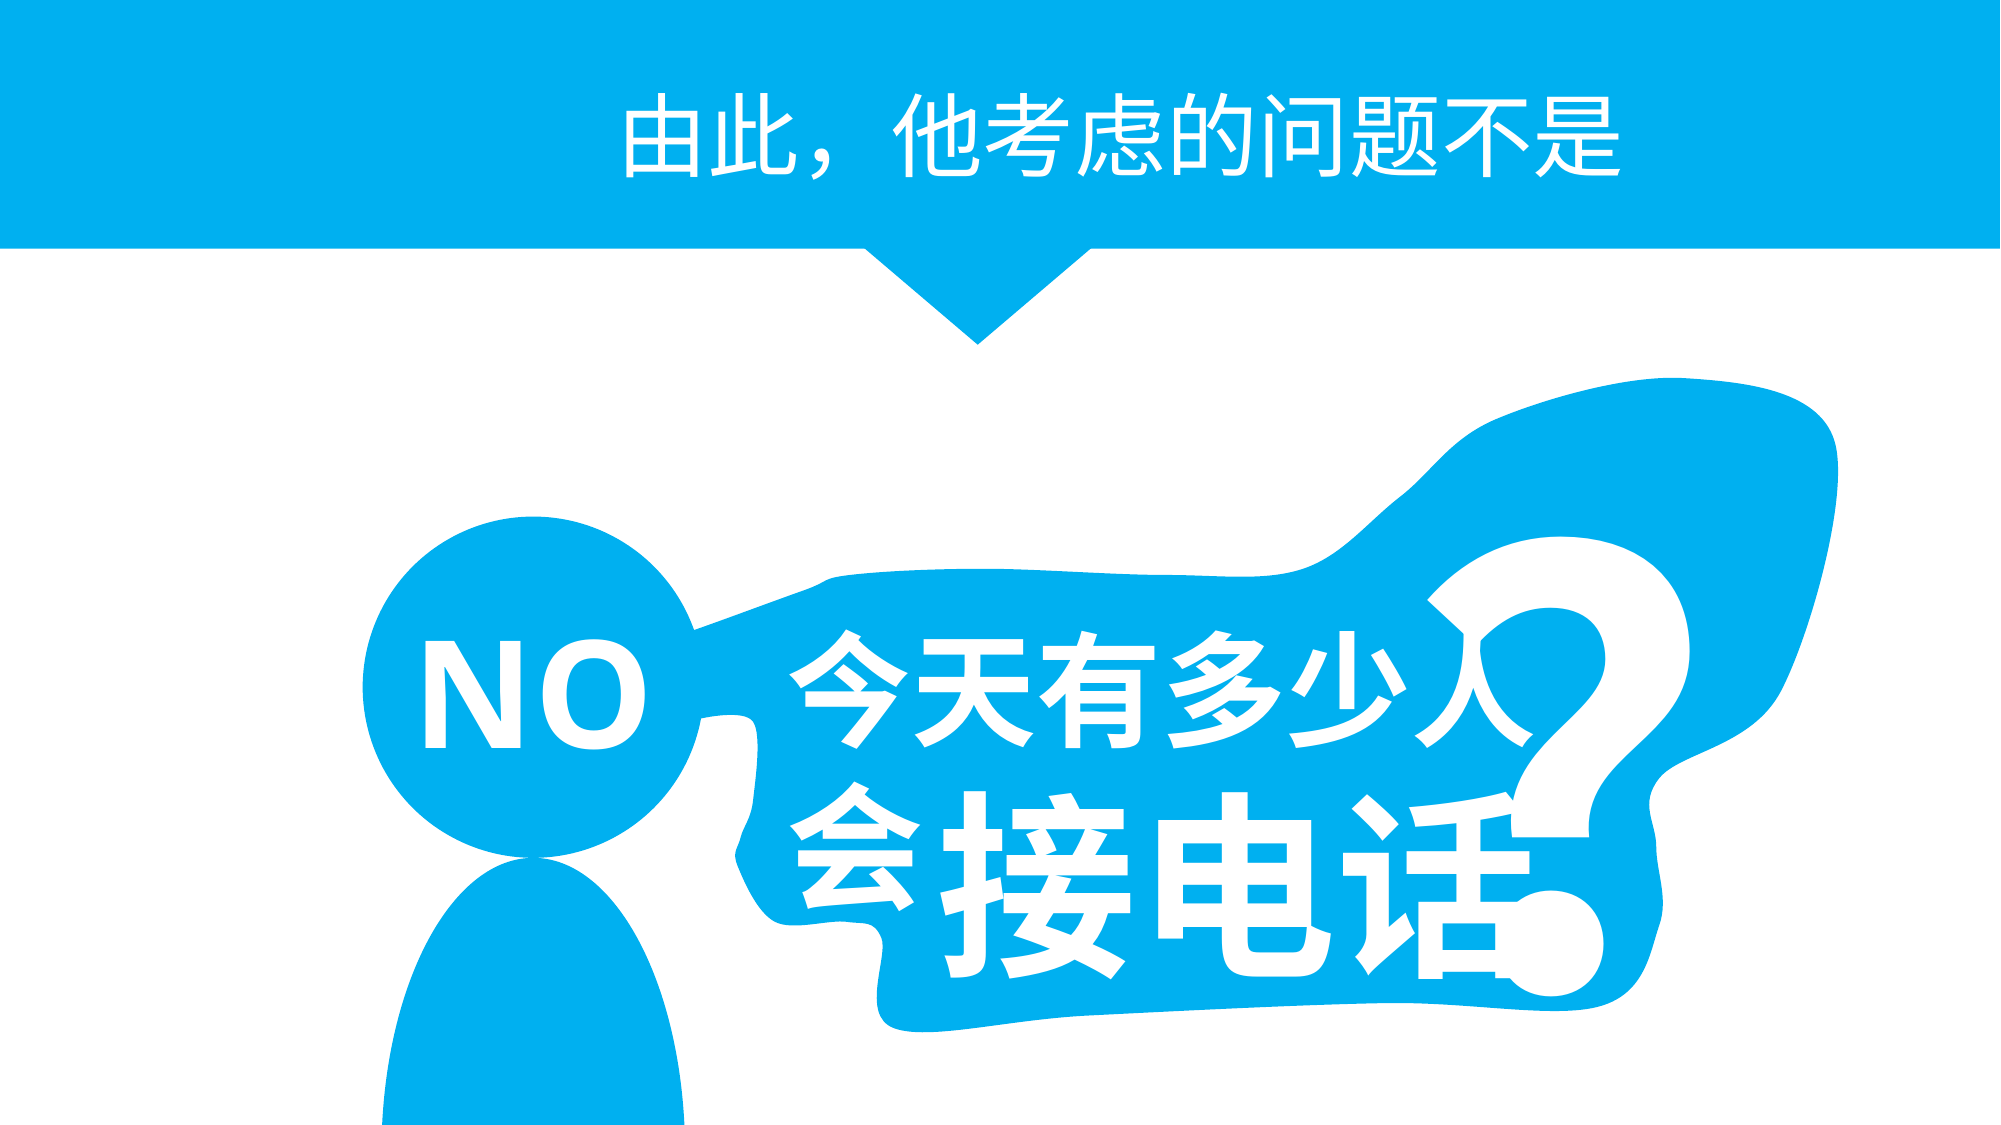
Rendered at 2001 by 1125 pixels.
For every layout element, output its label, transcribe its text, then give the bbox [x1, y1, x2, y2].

text_box ？ [1393, 386, 2000, 1119]
text_box [361, 515, 705, 858]
text_box [0, 0, 2000, 250]
text_box [1598, 376, 1759, 386]
text_box [381, 856, 686, 1125]
text_box [840, 229, 1116, 347]
text_box NO [397, 591, 669, 787]
text_box [695, 501, 1393, 922]
text_box 今天有多少人 会 [772, 604, 1393, 935]
text_box 由此，他考虑的问题不是 [601, 70, 1641, 196]
text_box 接电话 [921, 753, 1552, 1009]
text_box [875, 935, 1244, 1034]
